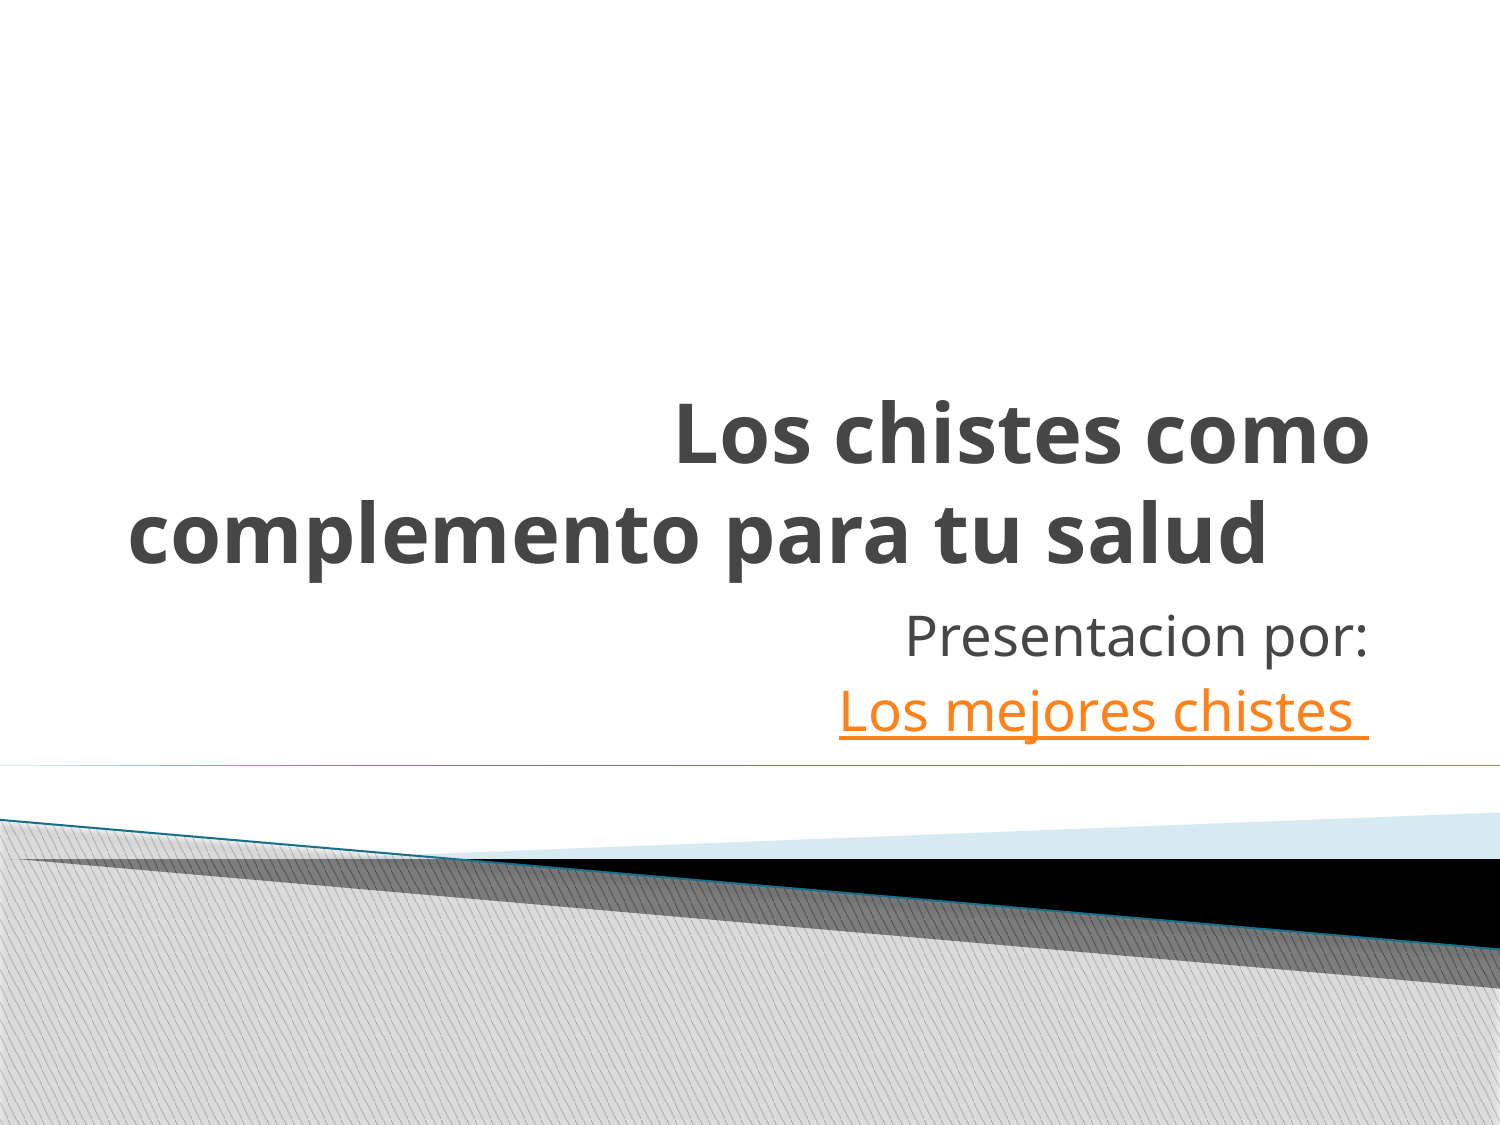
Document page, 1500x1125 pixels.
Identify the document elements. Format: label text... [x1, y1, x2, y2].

picture [5, 859, 1500, 989]
title Los chistes como complemento para tu salud [112, 287, 1388, 588]
subtitle Presentacion por: Los mejores chistes [112, 592, 1388, 790]
